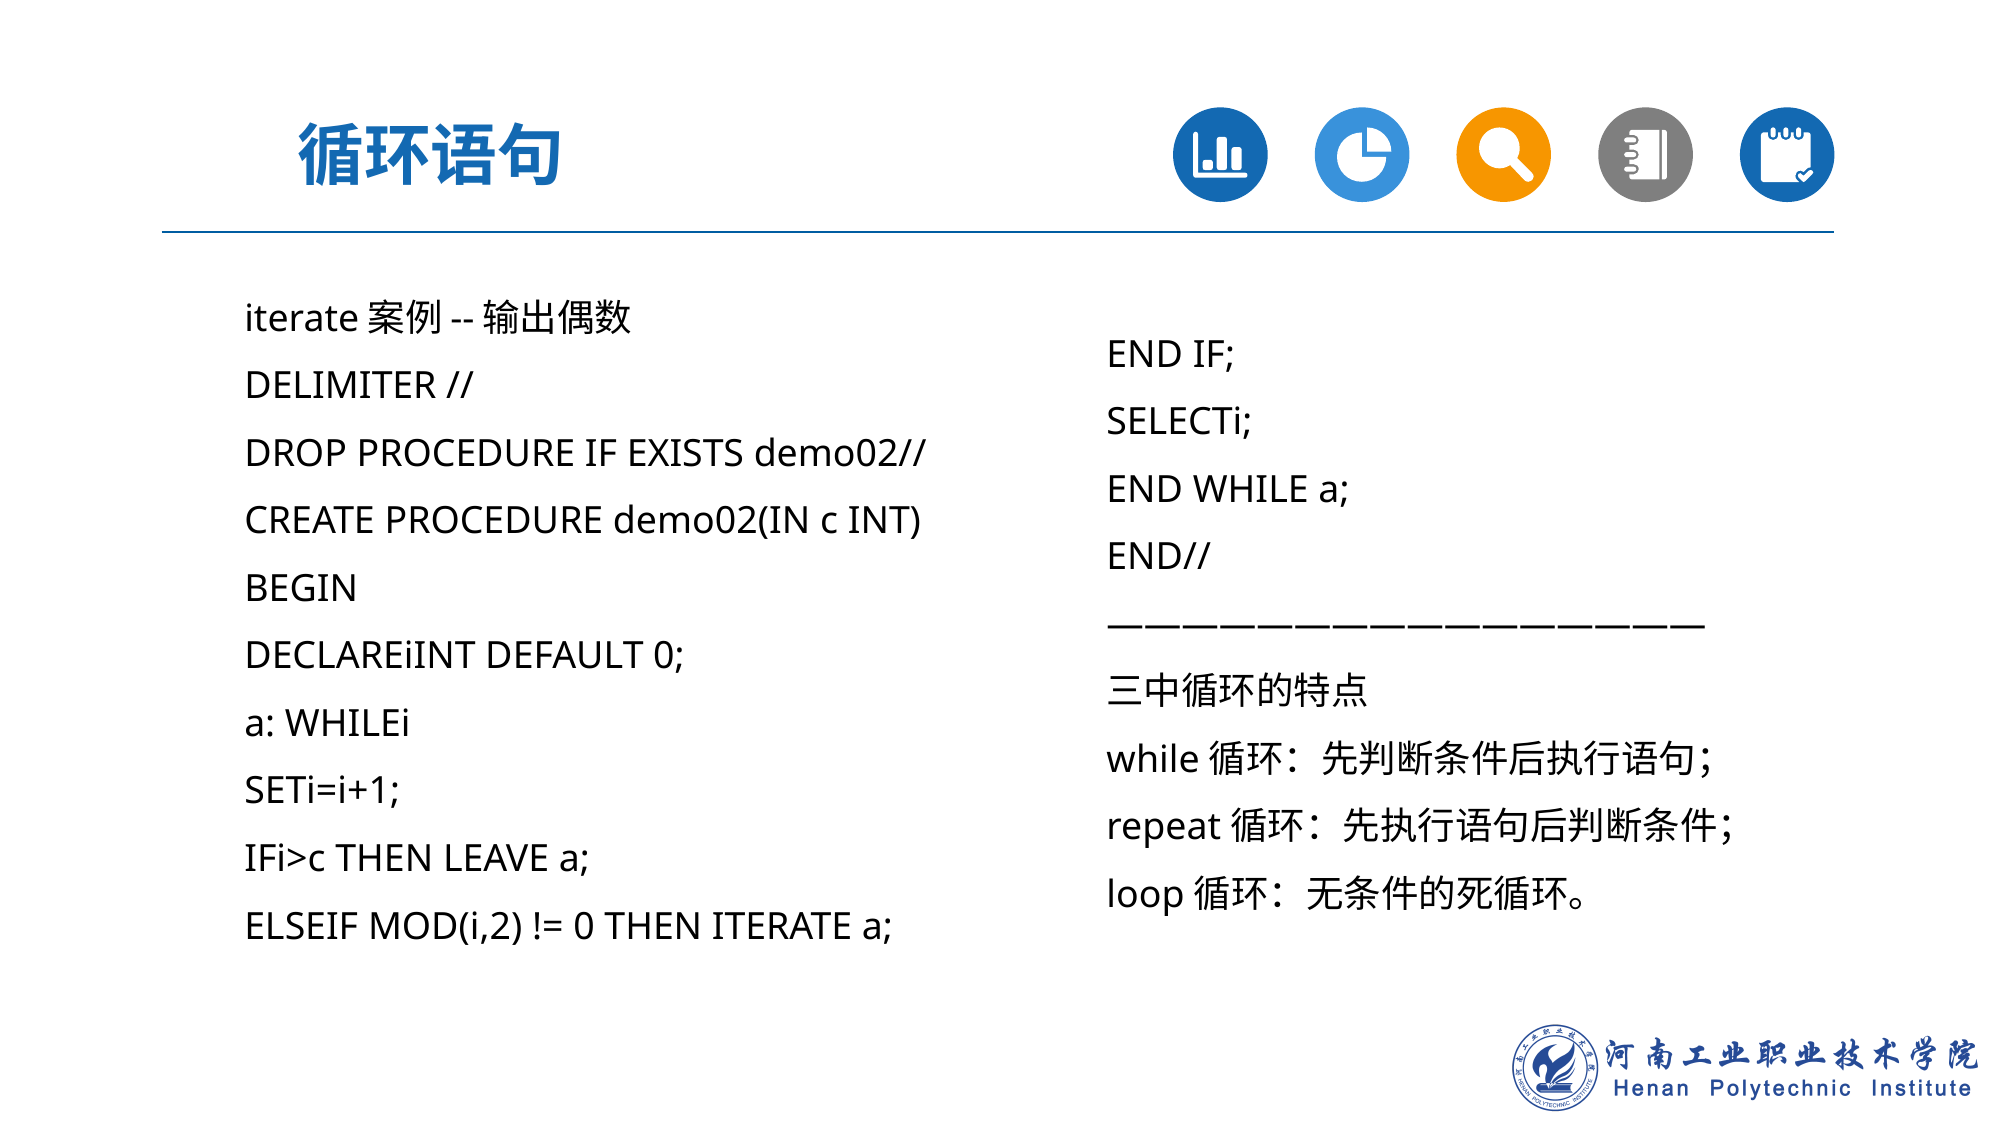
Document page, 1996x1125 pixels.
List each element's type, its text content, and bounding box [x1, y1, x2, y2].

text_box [1598, 107, 1694, 203]
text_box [1739, 107, 1835, 203]
text_box 循环语句 [110, 93, 752, 203]
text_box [1172, 107, 1268, 203]
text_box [1314, 107, 1410, 203]
text_box END IF; SELECTi; END WHILE a; END// ———————————————— 三中循环的特点 while循环：先判断条件后执行语句； repeat循环：先执行语句后判断条件； loop循环：无条件的死循环。 [1091, 299, 1835, 923]
text_box iterate案例--输出偶数 DELIMITER // DROP PROCEDURE IF EXISTS demo02// CREATE PROCEDURE demo02(IN c INT) BEGIN DECLAREiINT DEFAULT 0; a: WHILEi SETi=i+1; IFi>c THEN LEAVE a; ELSEIF MOD(i,2) != 0 THEN ITERATE a; [149, 261, 1106, 948]
picture [1493, 1020, 1984, 1118]
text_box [1456, 107, 1552, 203]
